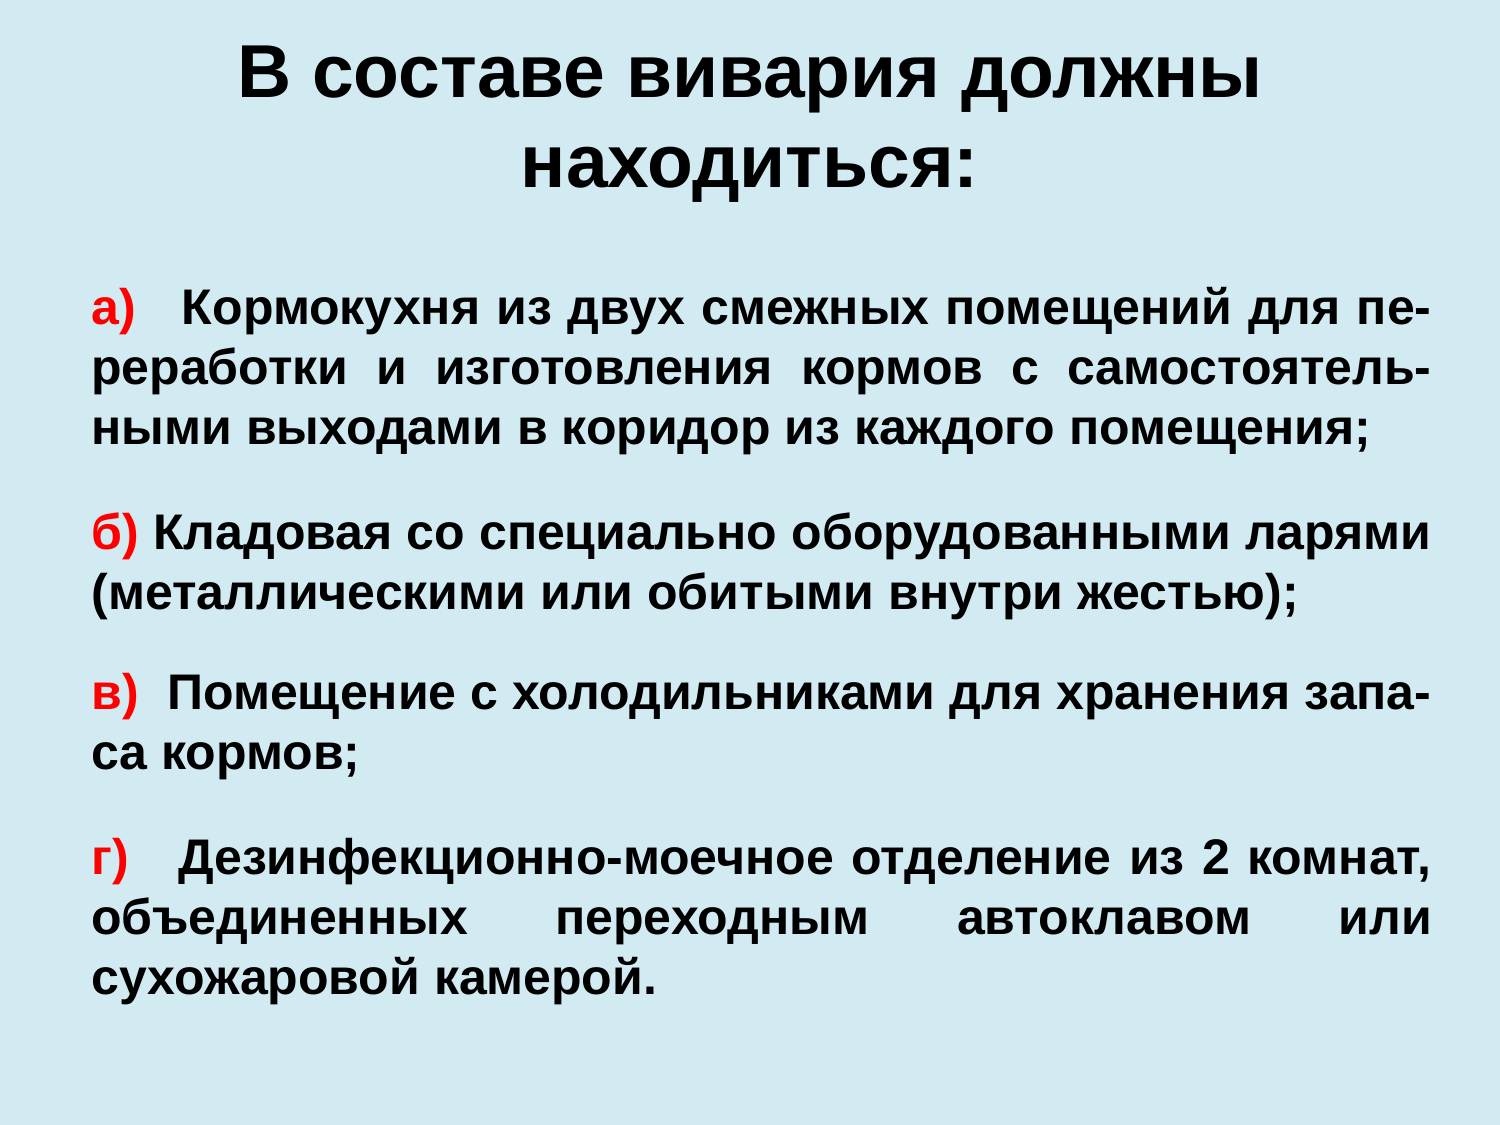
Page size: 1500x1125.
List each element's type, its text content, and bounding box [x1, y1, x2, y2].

text_box а) Кормокухня из двух смежных помещений для пе-реработки и изготовления кормов с самостоятель-ными выходами в коридор из каждого помещения; б) Кладовая со специально оборудованными ларями (металлическими или обитыми внутри жестью); в) Помещение с холодильниками для хранения запа-са кормов; г) Дезинфекционно-моечное отделение из 2 комнат, объединенных переходным автоклавом или сухожаровой камерой. [76, 267, 1447, 1057]
title В составе вивария должны находиться: [0, 19, 1500, 207]
